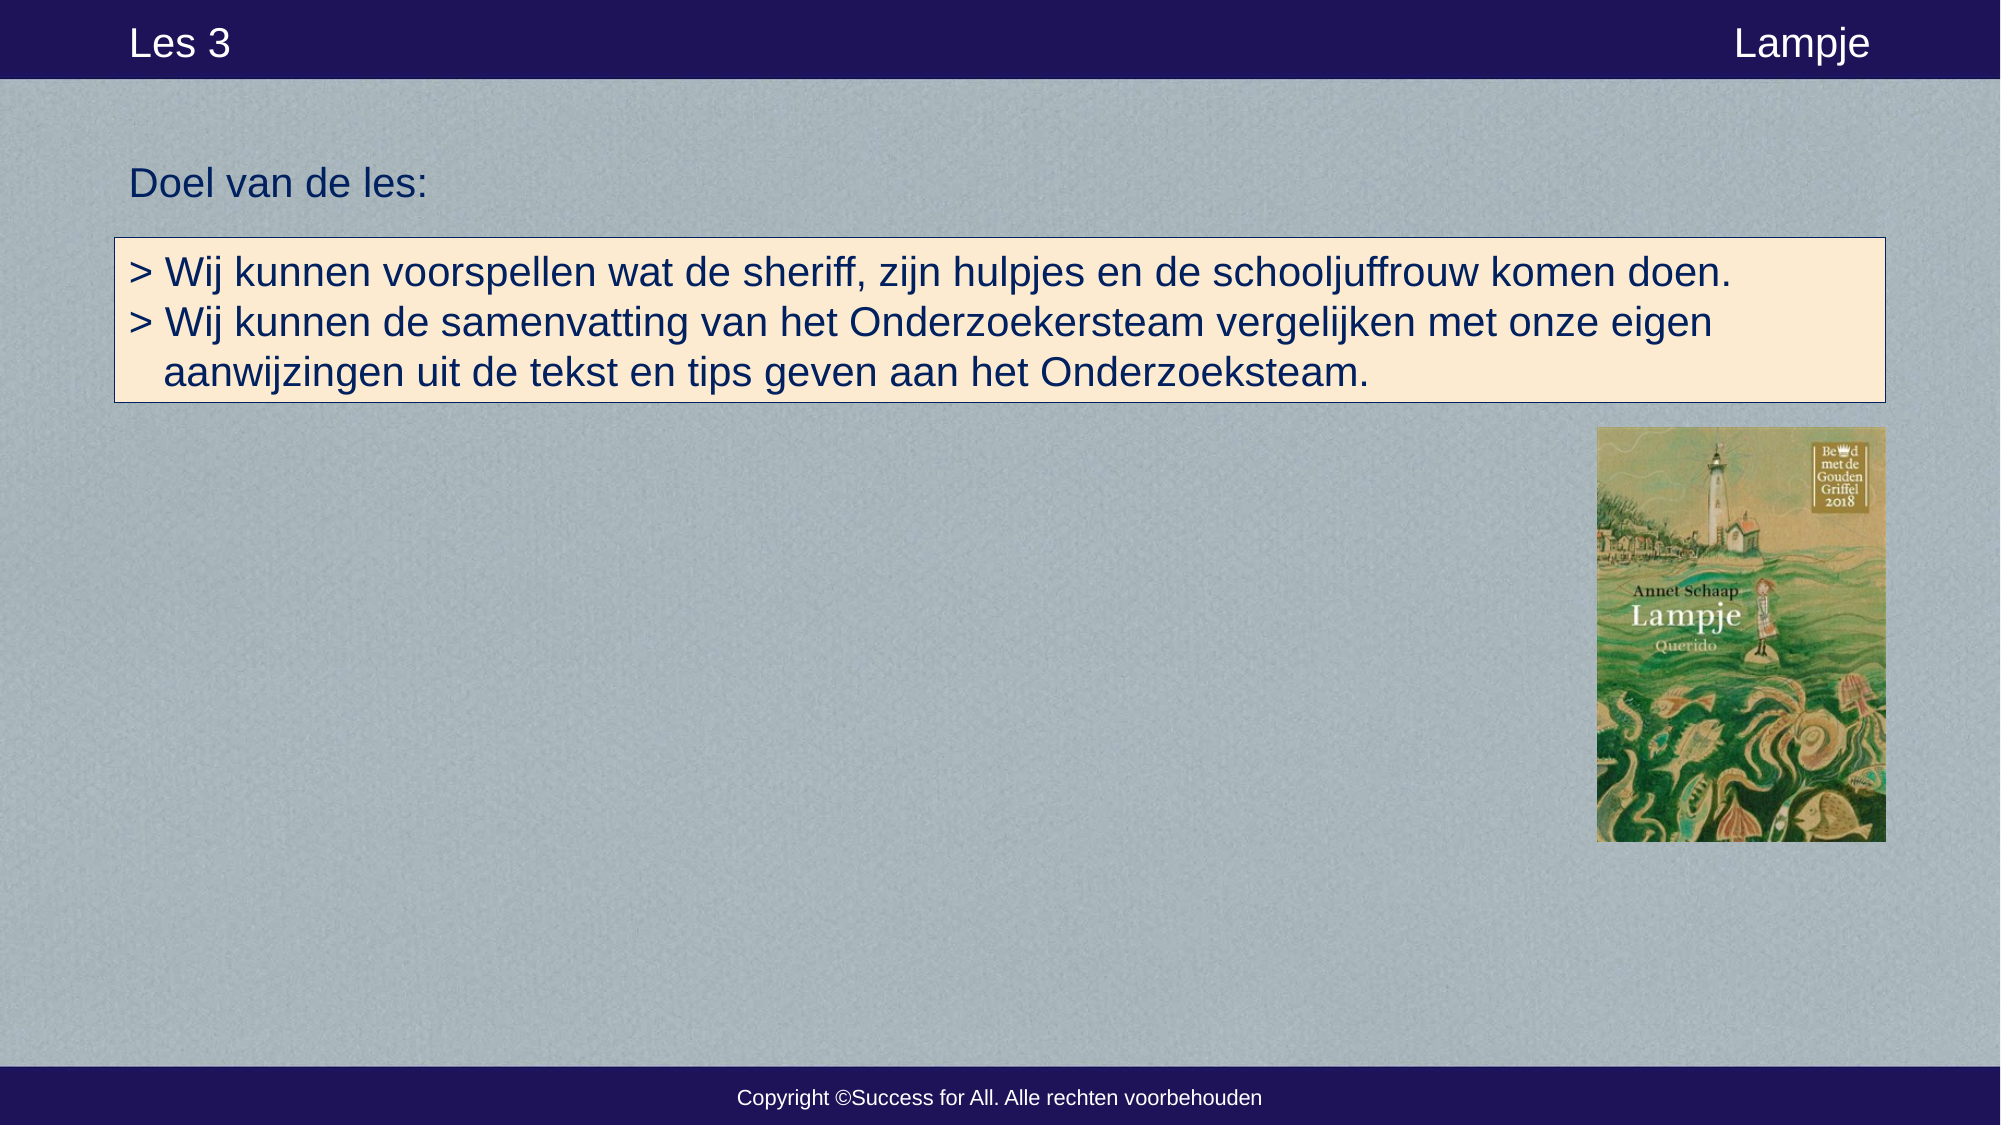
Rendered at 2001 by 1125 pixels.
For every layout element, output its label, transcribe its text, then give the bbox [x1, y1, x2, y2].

text_box > Wij kunnen voorspellen wat de sheriff, zijn hulpjes en de schooljuffrouw komen doen. > Wij kunnen de samenvatting van het Onderzoekersteam vergelijken met onze eigen aanwijzingen uit de tekst en tips geven aan het Onderzoeksteam. [114, 237, 1886, 403]
picture [0, 0, 2001, 1125]
text_box Lampje [999, 8, 1886, 73]
text_box Les 3 [114, 8, 354, 73]
text_box Doel van de les: [113, 148, 1635, 214]
text_box Copyright ©Success for All. Alle rechten voorbehouden [0, 1076, 2000, 1125]
